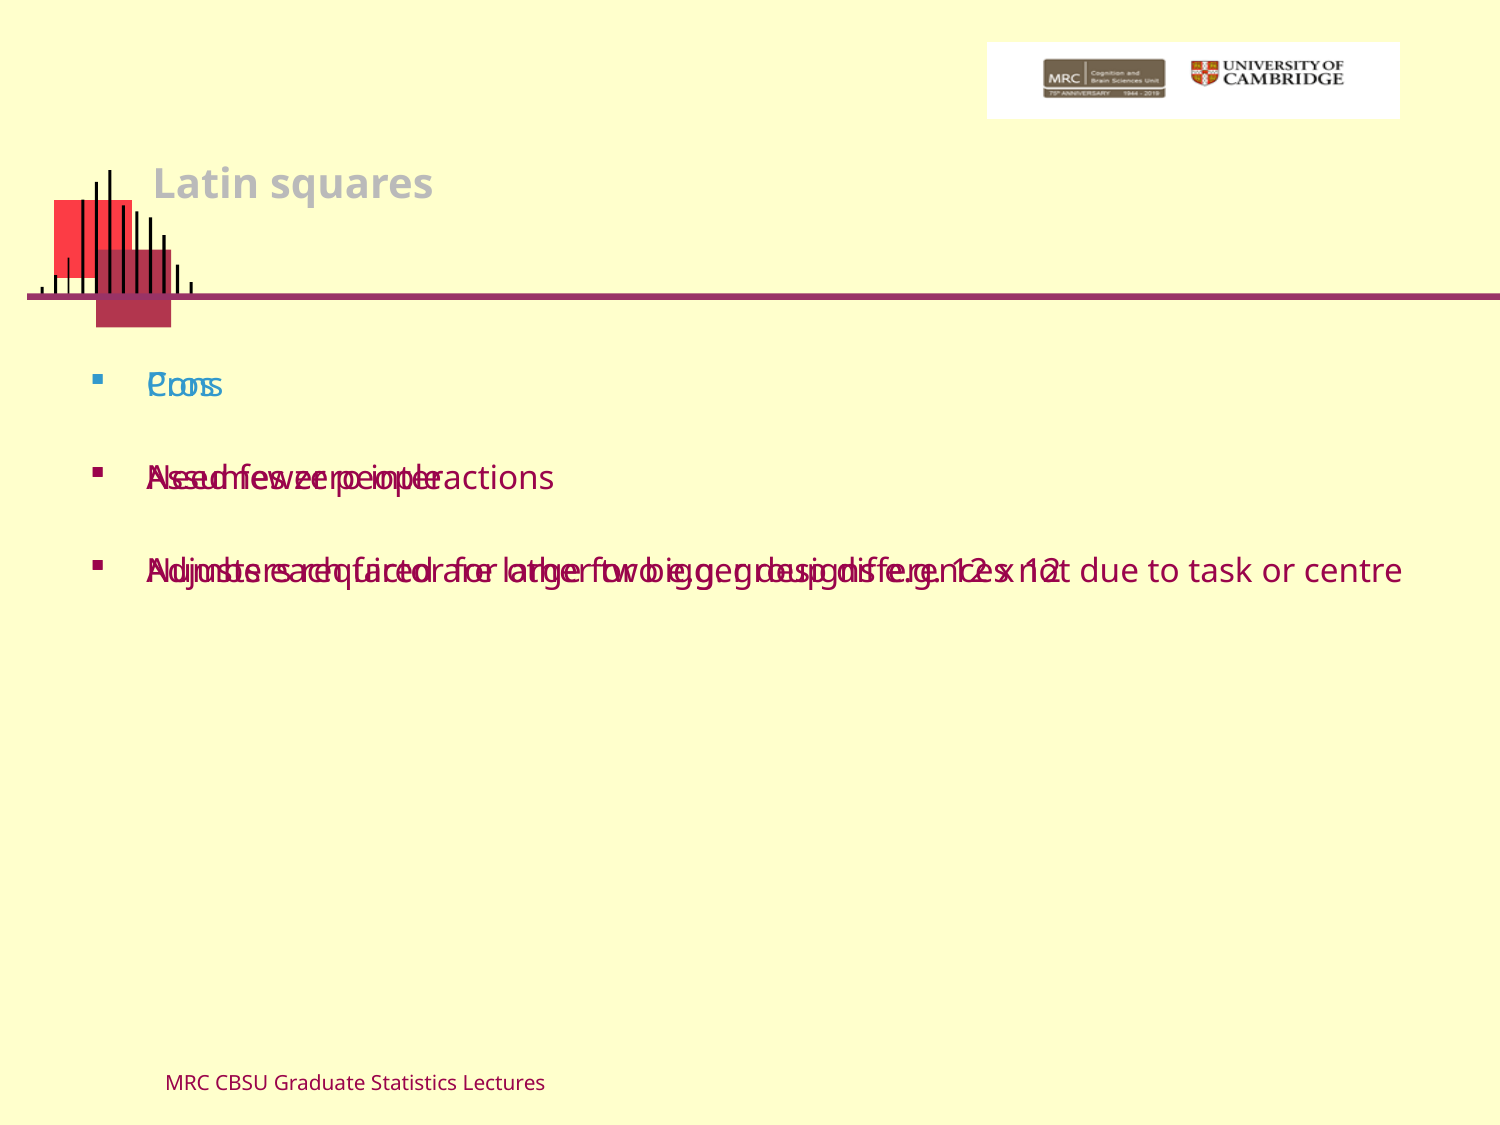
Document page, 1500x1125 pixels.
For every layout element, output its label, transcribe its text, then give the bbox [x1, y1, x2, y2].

picture [987, 42, 1400, 119]
list Cons Assumes zero interactions Numbers required are large for bigger designs e.g. 12 x 12 [75, 262, 1425, 1038]
footer MRC CBSU Graduate Statistics Lectures [149, 1062, 988, 1101]
title Latin squares [137, 137, 988, 233]
